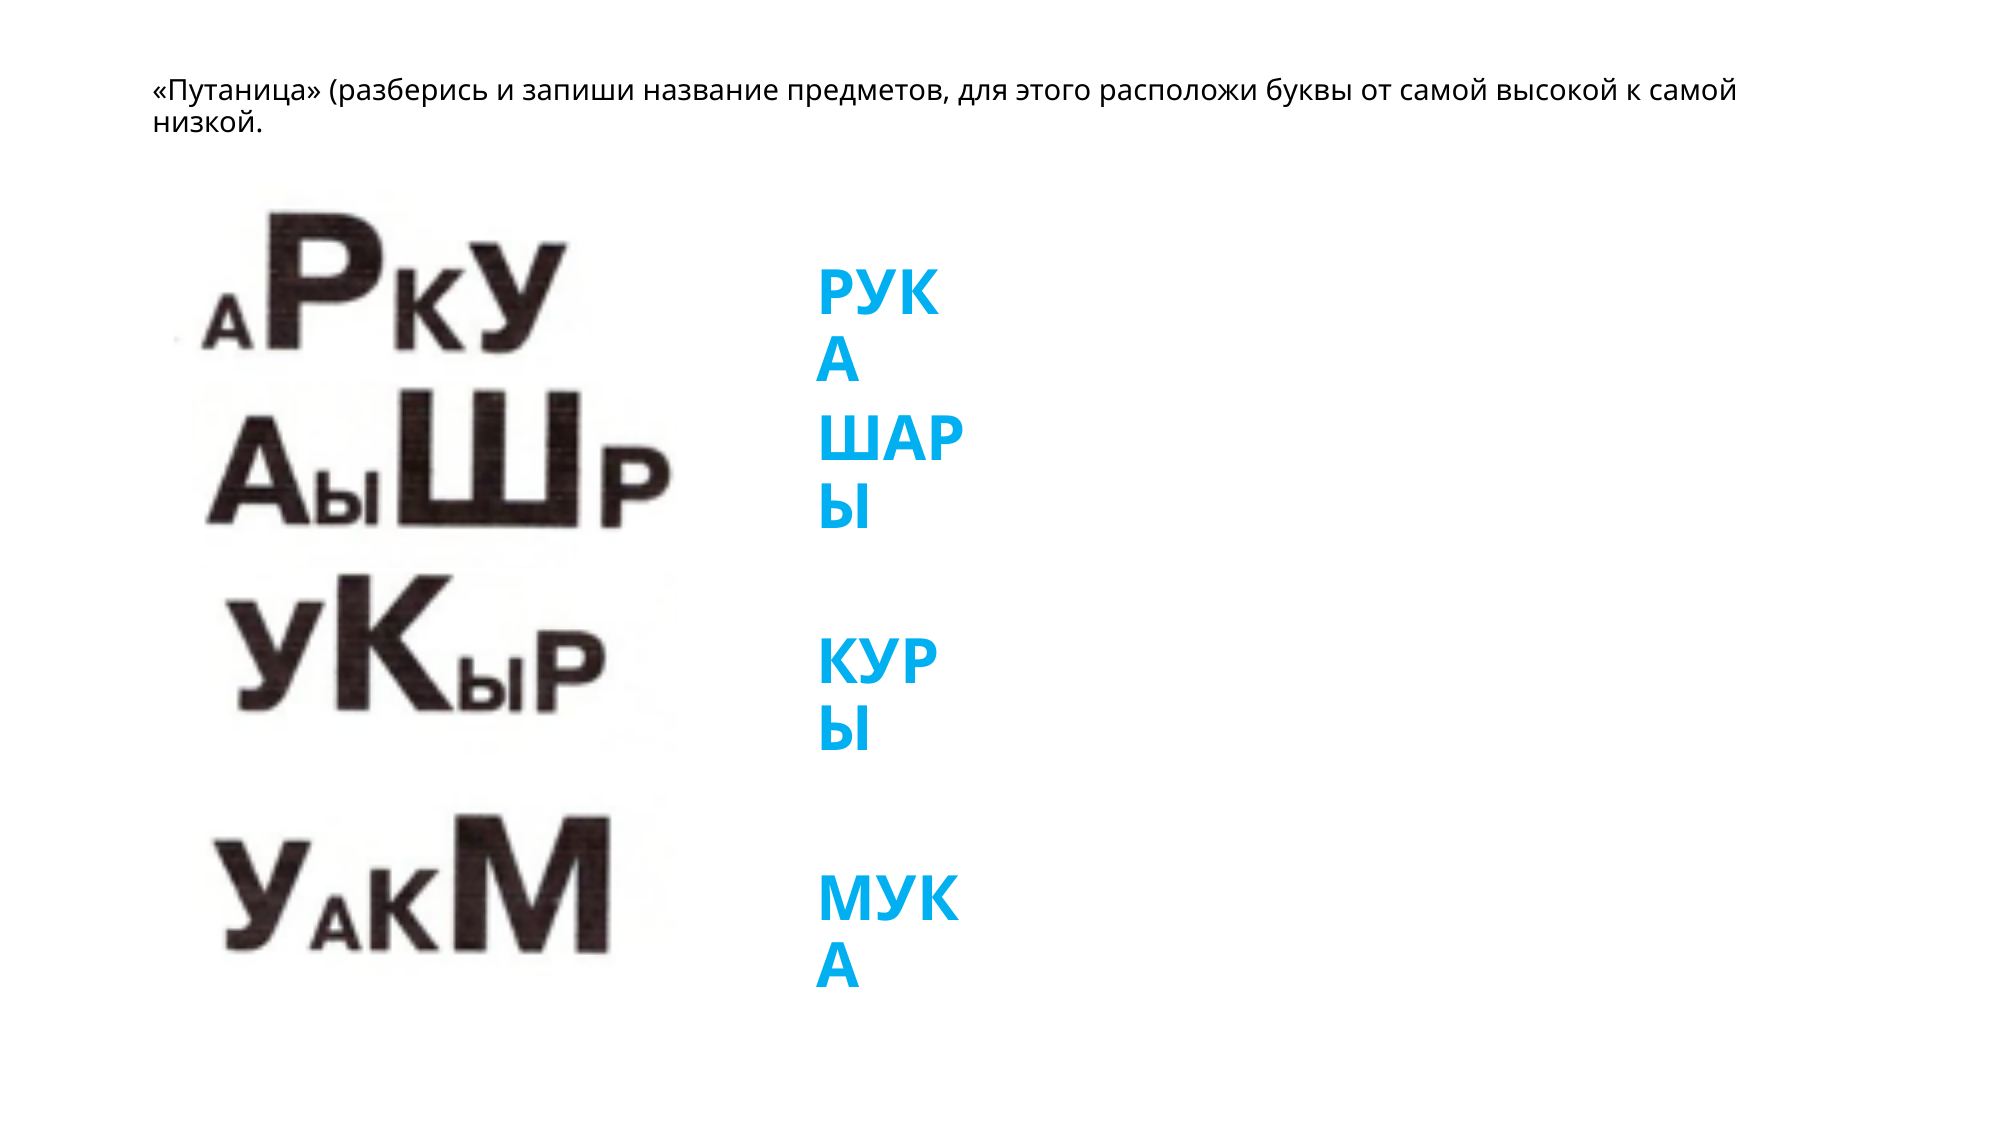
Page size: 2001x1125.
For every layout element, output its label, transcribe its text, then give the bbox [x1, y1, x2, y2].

picture [192, 794, 677, 976]
text_box МУКА [801, 884, 984, 983]
picture [192, 571, 677, 753]
text_box ШАРЫ [801, 425, 1009, 524]
picture [192, 381, 677, 568]
text_box КУРЫ [801, 647, 984, 746]
picture [173, 154, 592, 377]
text_box РУКА [801, 279, 984, 377]
title «Путаница» (разберись и запиши название предметов, для этого расположи буквы от самой высокой к самой низкой. [137, 59, 1863, 155]
